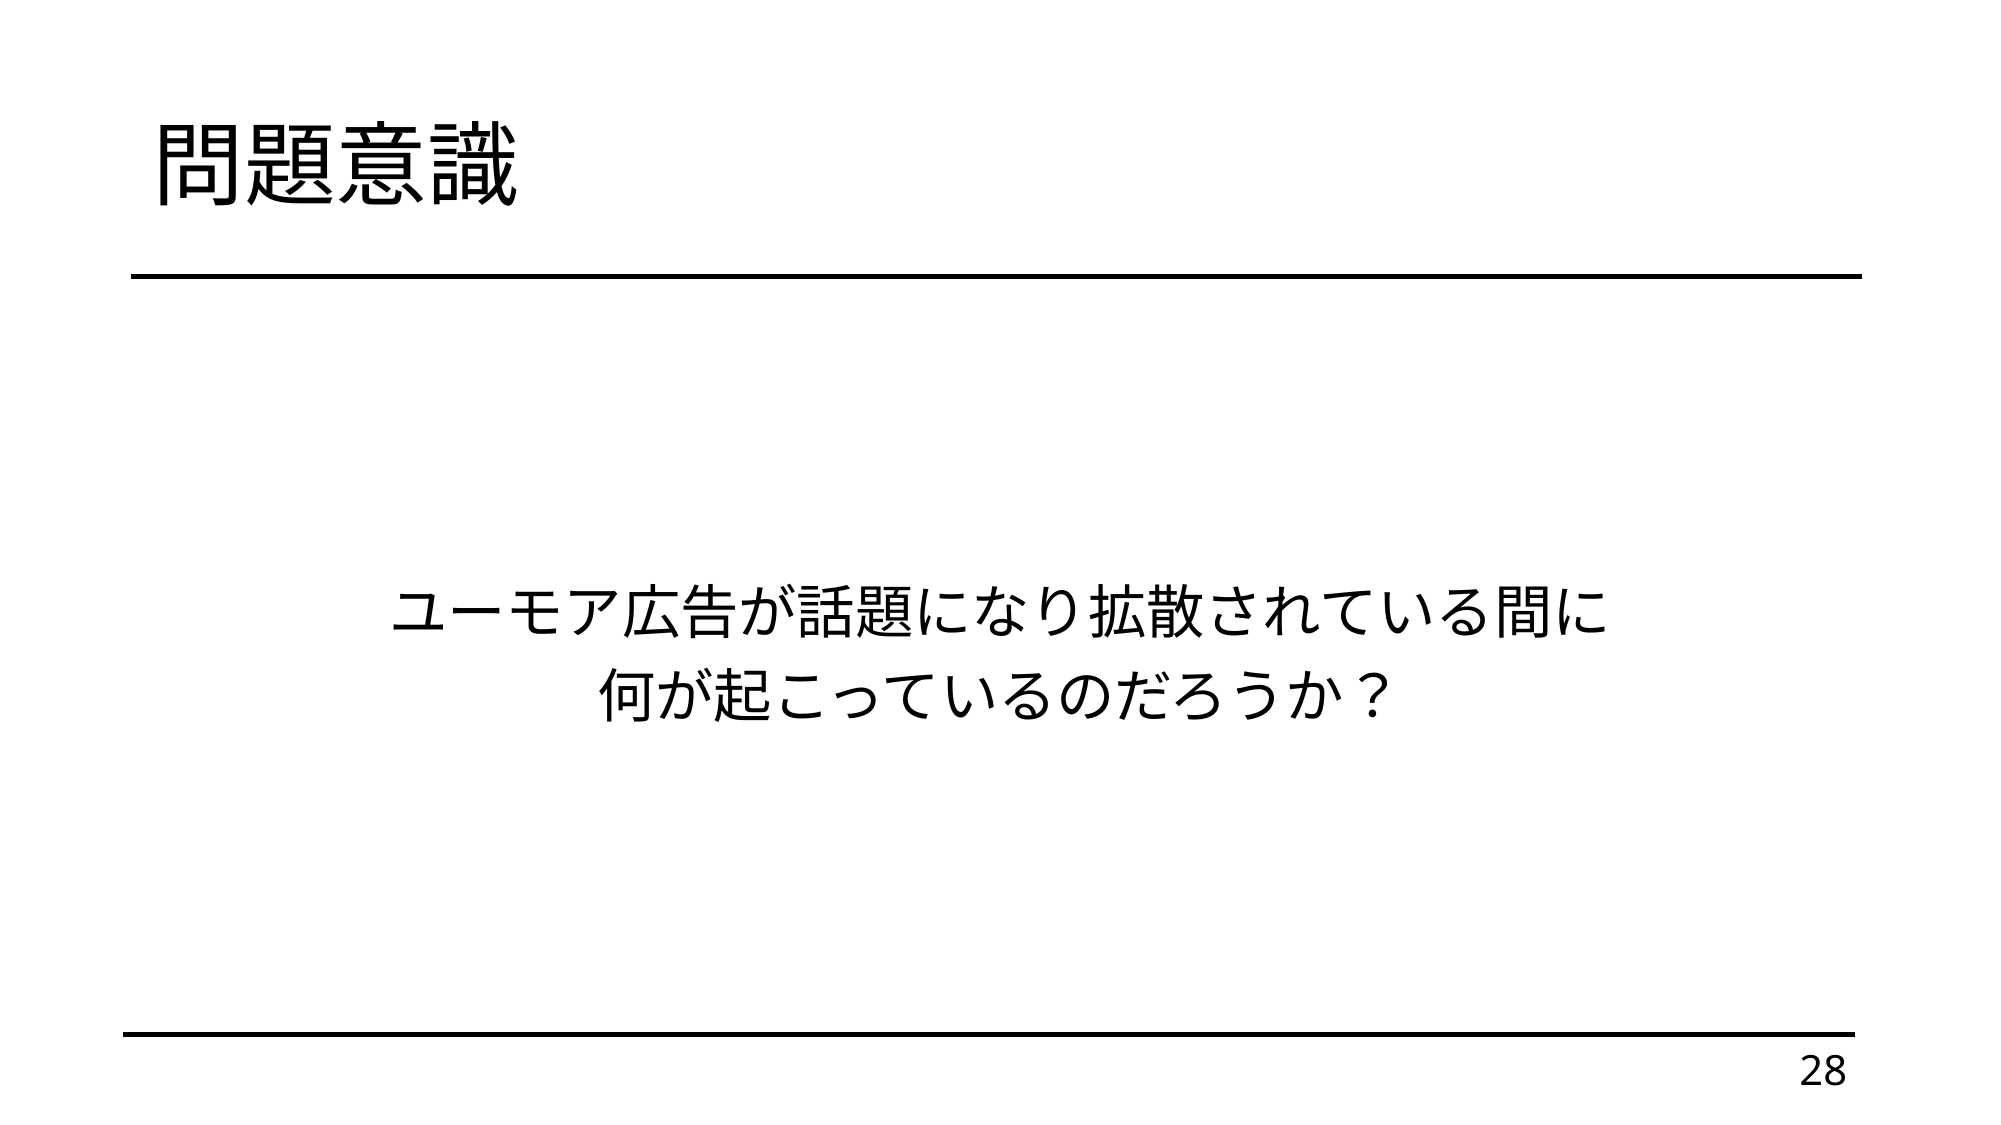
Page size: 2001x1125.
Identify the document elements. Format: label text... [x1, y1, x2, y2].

title 問題意識 [137, 59, 1863, 276]
slide_number 28 [1412, 1042, 1863, 1103]
list ユーモア広告が話題になり拡散されている間に 何が起こっているのだろうか？ [137, 299, 1863, 1014]
